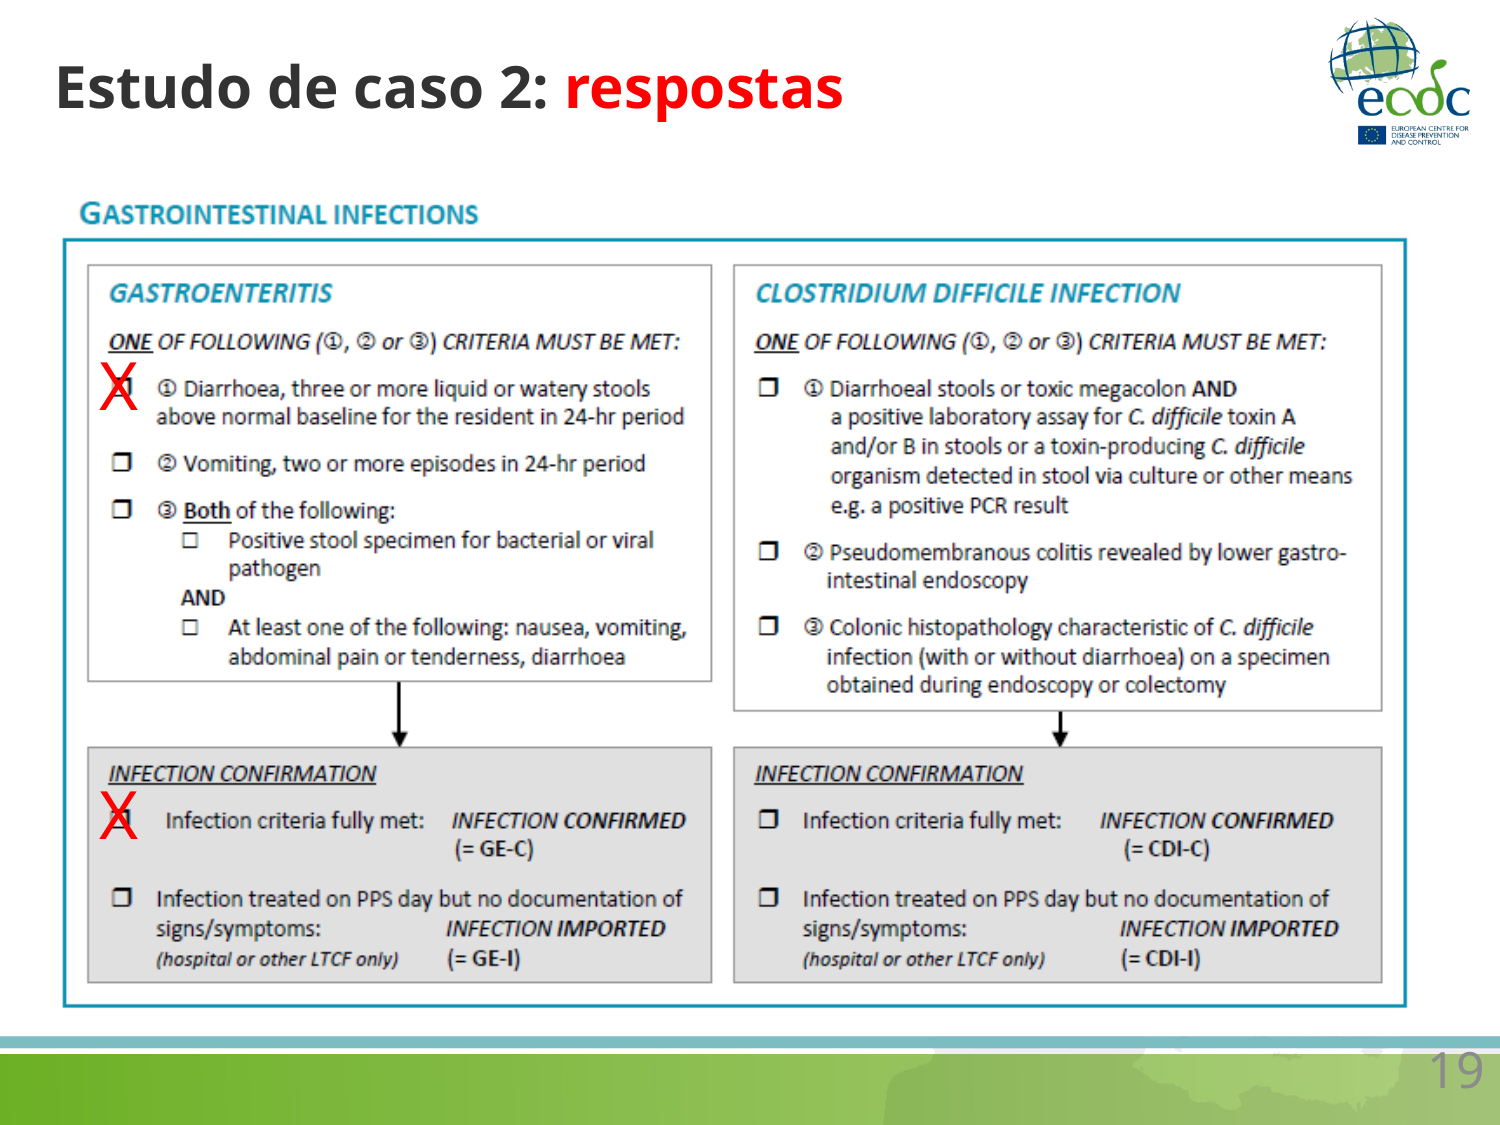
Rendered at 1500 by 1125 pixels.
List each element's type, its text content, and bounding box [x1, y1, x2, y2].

title Estudo de caso 2: respostas [54, 58, 1405, 152]
slide_number 19 [1149, 1042, 1500, 1103]
list [49, 166, 1450, 1015]
picture [0, 1036, 1500, 1125]
picture [1328, 17, 1473, 148]
picture [50, 187, 1423, 1022]
